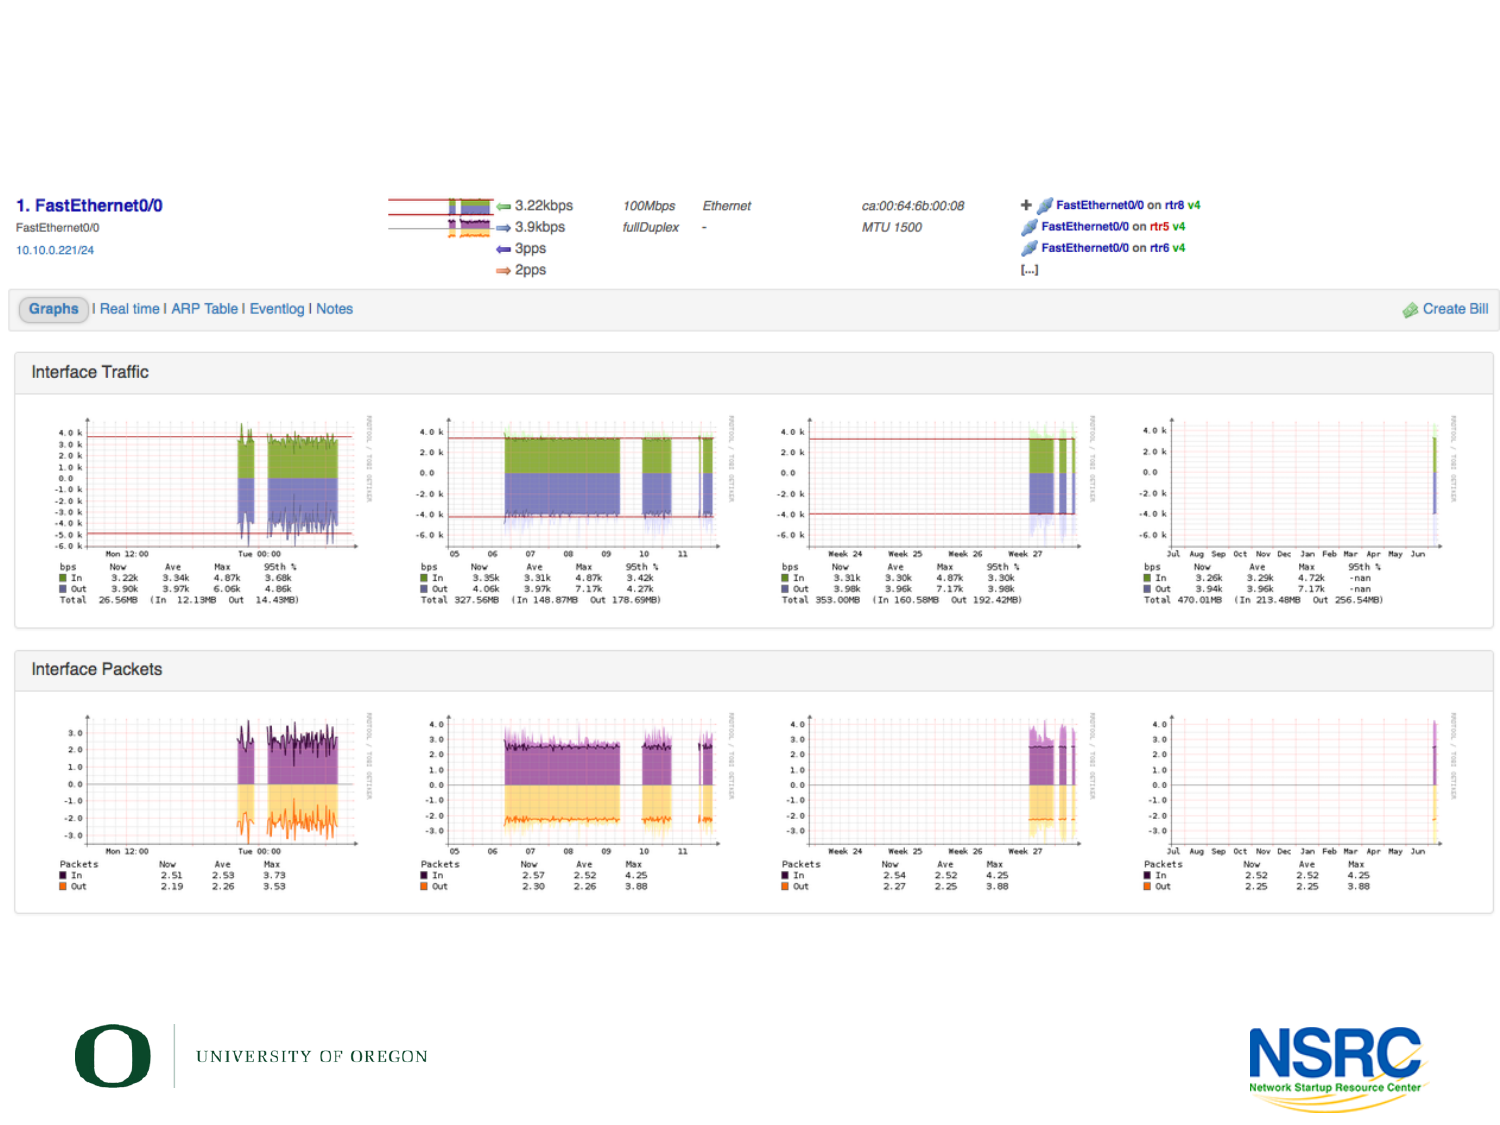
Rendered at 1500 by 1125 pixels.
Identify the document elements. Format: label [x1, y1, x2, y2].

picture [75, 1024, 427, 1088]
picture [1250, 1027, 1430, 1113]
picture [0, 189, 1500, 934]
